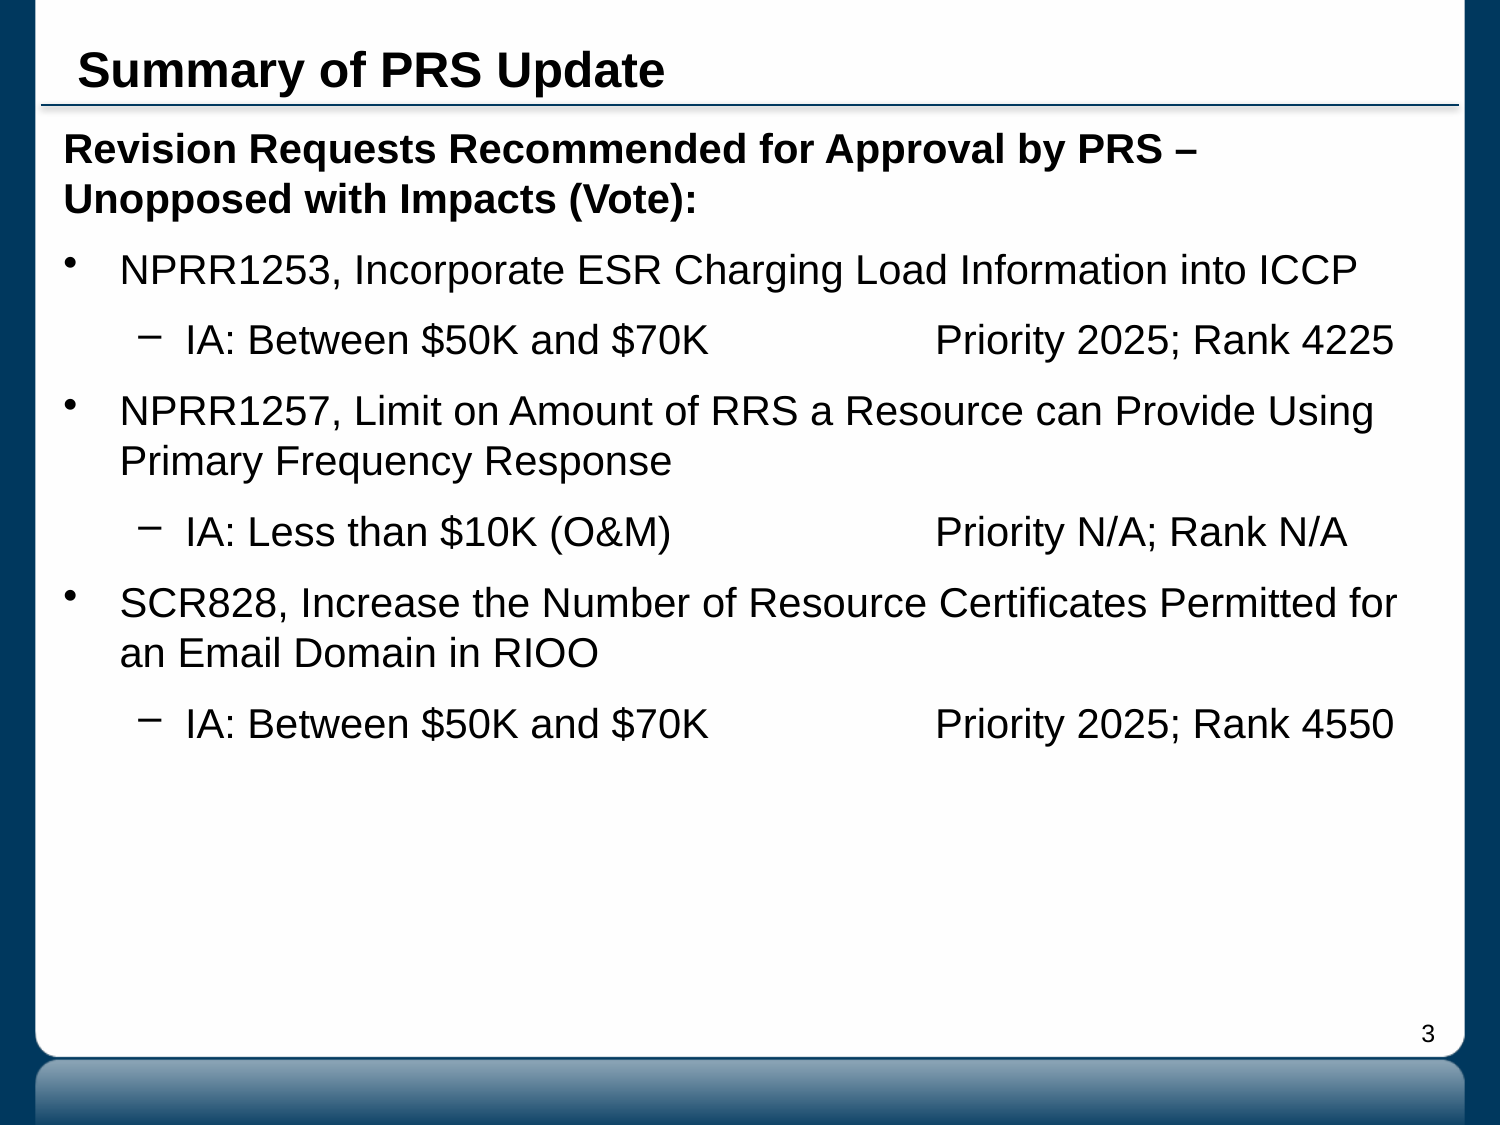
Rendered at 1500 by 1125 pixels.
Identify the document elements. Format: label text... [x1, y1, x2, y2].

picture [35, 0, 1465, 1125]
text_box Revision Requests Recommended for Approval by PRS – Unopposed with Impacts (Vote): NPRR1253, Incorporate ESR Charging Load Information into ICCP IA: Between $50K and $70K Priority 2025; Rank 4225 NPRR1257, Limit on Amount of RRS a Resource can Provide Using Primary Frequency Response IA: Less than $10K (O&M) Priority N/A; Rank N/A SCR828, Increase the Number of Resource Certificates Permitted for an Email Domain in RIOO IA: Between $50K and $70K Priority 2025; Rank 4550 [48, 114, 1449, 1032]
title Summary of PRS Update [62, 29, 1450, 106]
